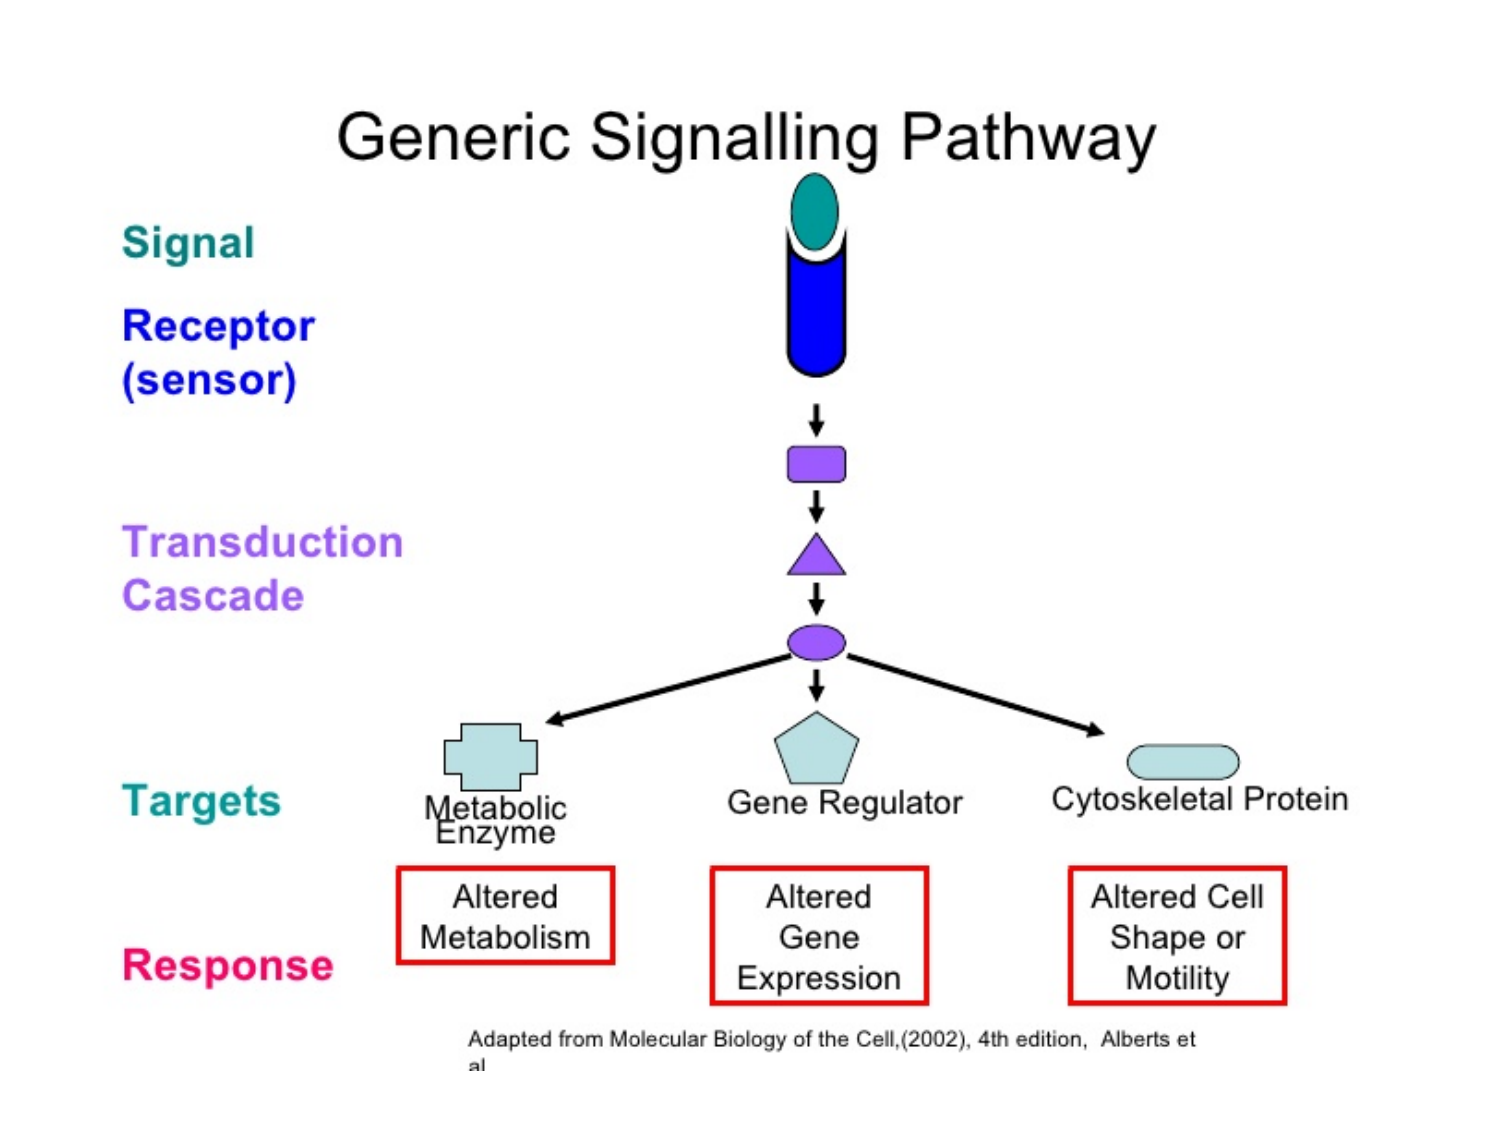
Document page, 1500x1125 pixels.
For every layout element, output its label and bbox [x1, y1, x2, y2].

picture [74, 62, 1419, 1071]
